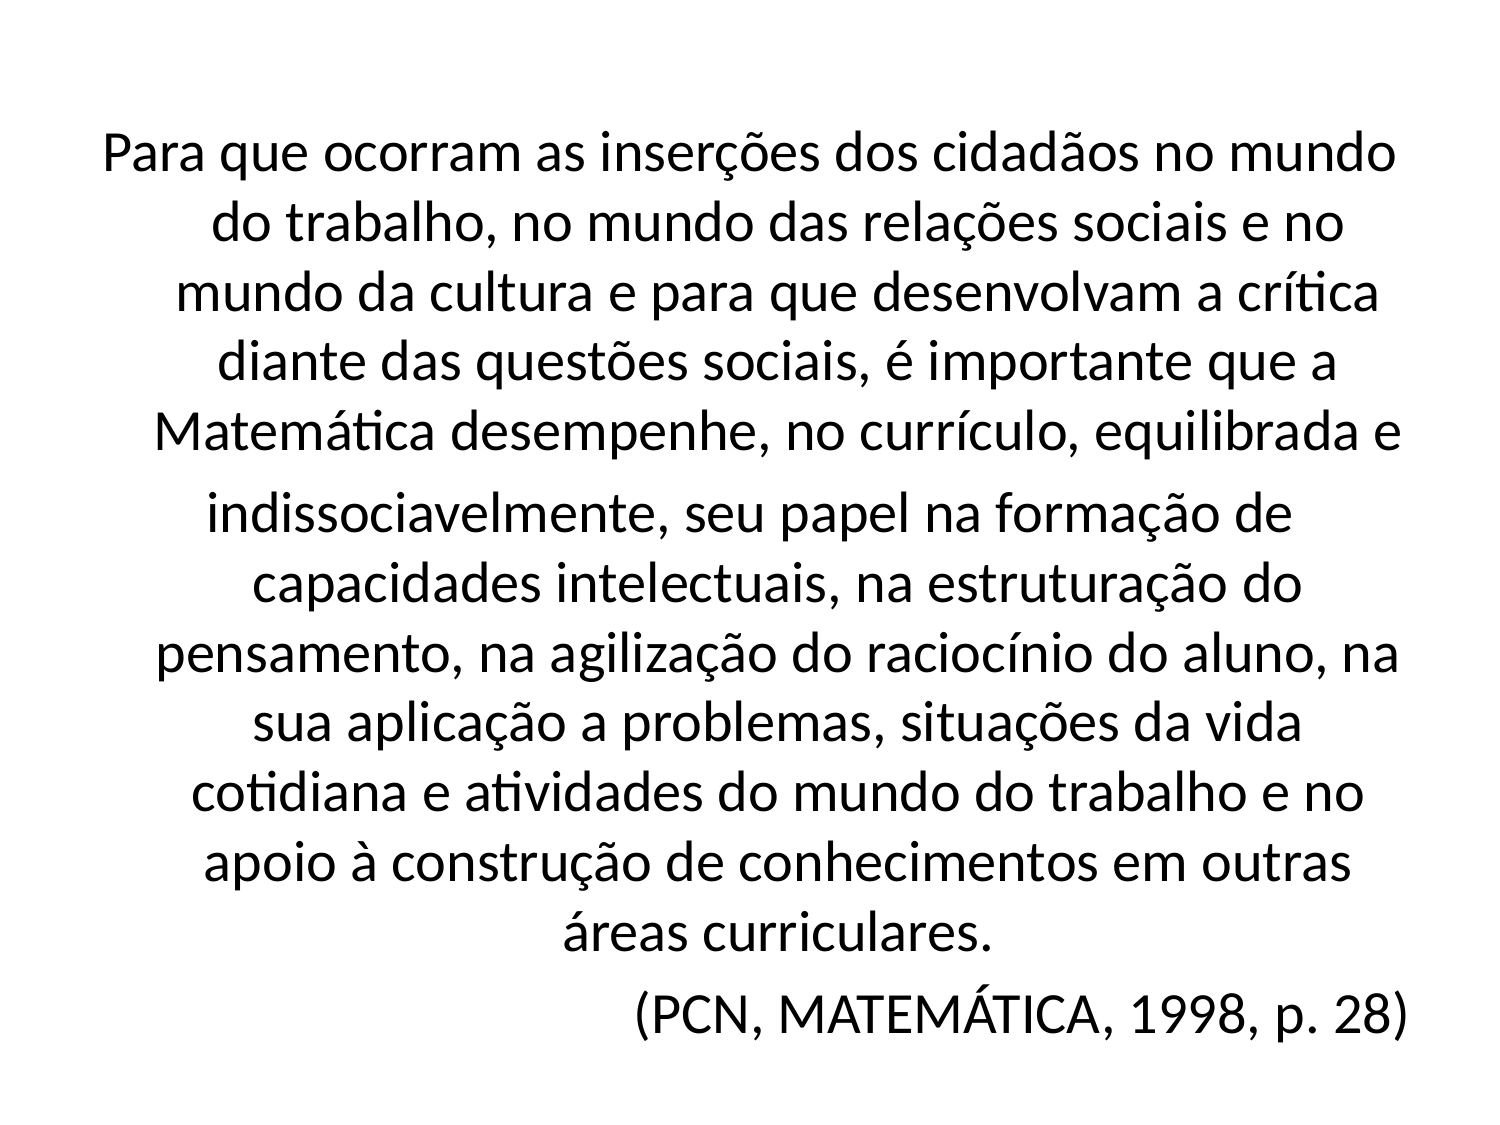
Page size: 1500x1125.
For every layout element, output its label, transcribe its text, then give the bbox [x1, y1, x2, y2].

list Para que ocorram as inserções dos cidadãos no mundo do trabalho, no mundo das relações sociais e no mundo da cultura e para que desenvolvam a crítica diante das questões sociais, é importante que a Matemática desempenhe, no currículo, equilibrada e indissociavelmente, seu papel na formação de capacidades intelectuais, na estruturação do pensamento, na agilização do raciocínio do aluno, na sua aplicação a problemas, situações da vida cotidiana e atividades do mundo do trabalho e no apoio à construção de conhecimentos em outras áreas curriculares. (PCN, MATEMÁTICA, 1998, p. 28) [75, 66, 1425, 1071]
